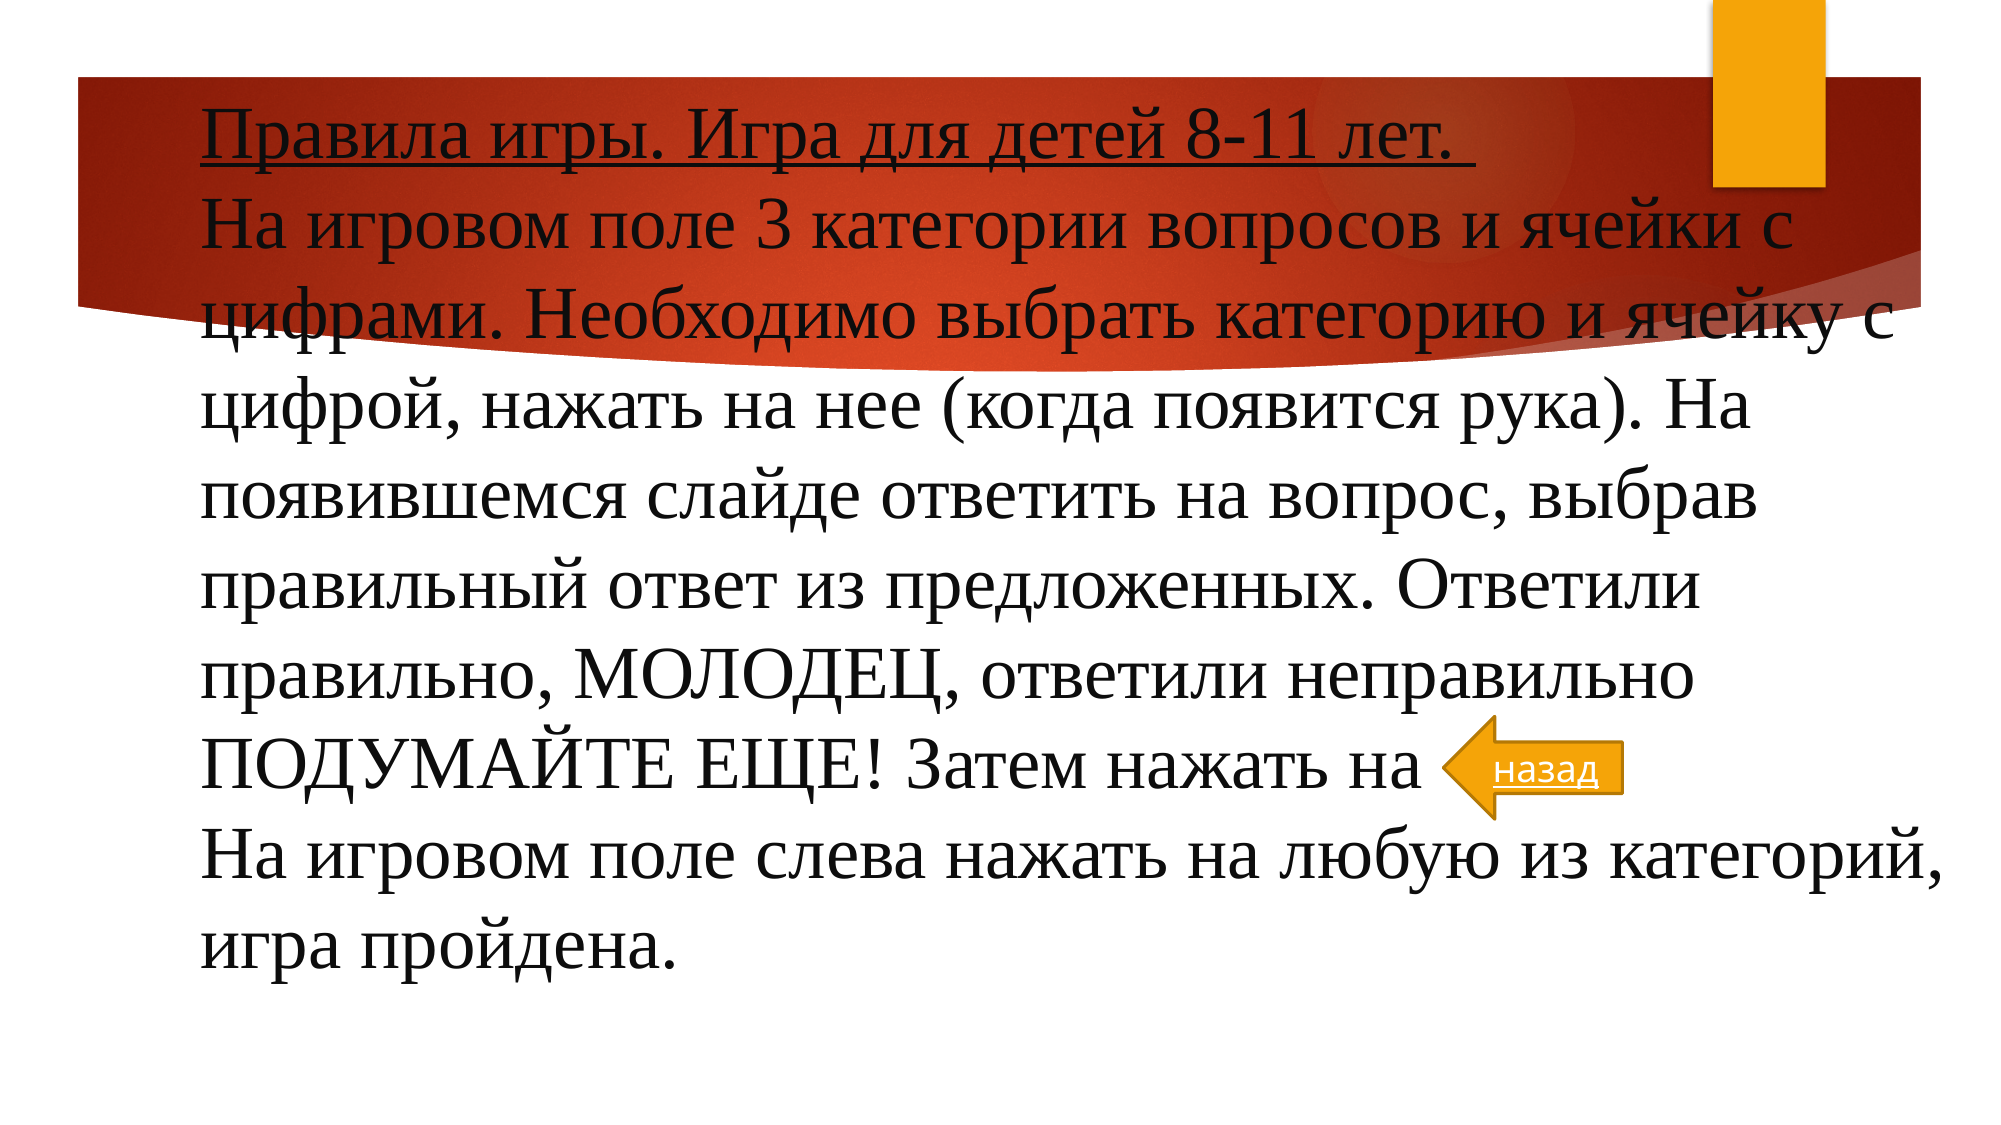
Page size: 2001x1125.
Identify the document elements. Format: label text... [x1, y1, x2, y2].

title Правила игры. Игра для детей 8-11 лет. На игровом поле 3 категории вопросов и ячейки с цифрами. Необходимо выбрать категорию и ячейку с цифрой, нажать на нее (когда появится рука). На появившемся слайде ответить на вопрос, выбрав правильный ответ из предложенных. Ответили правильно, МОЛОДЕЦ, ответили неправильно ПОДУМАЙТЕ ЕЩЕ! Затем нажать на На игровом поле слева нажать на любую из категорий, игра пройдена. [185, 27, 1963, 1040]
text_box назад [1442, 714, 1624, 821]
